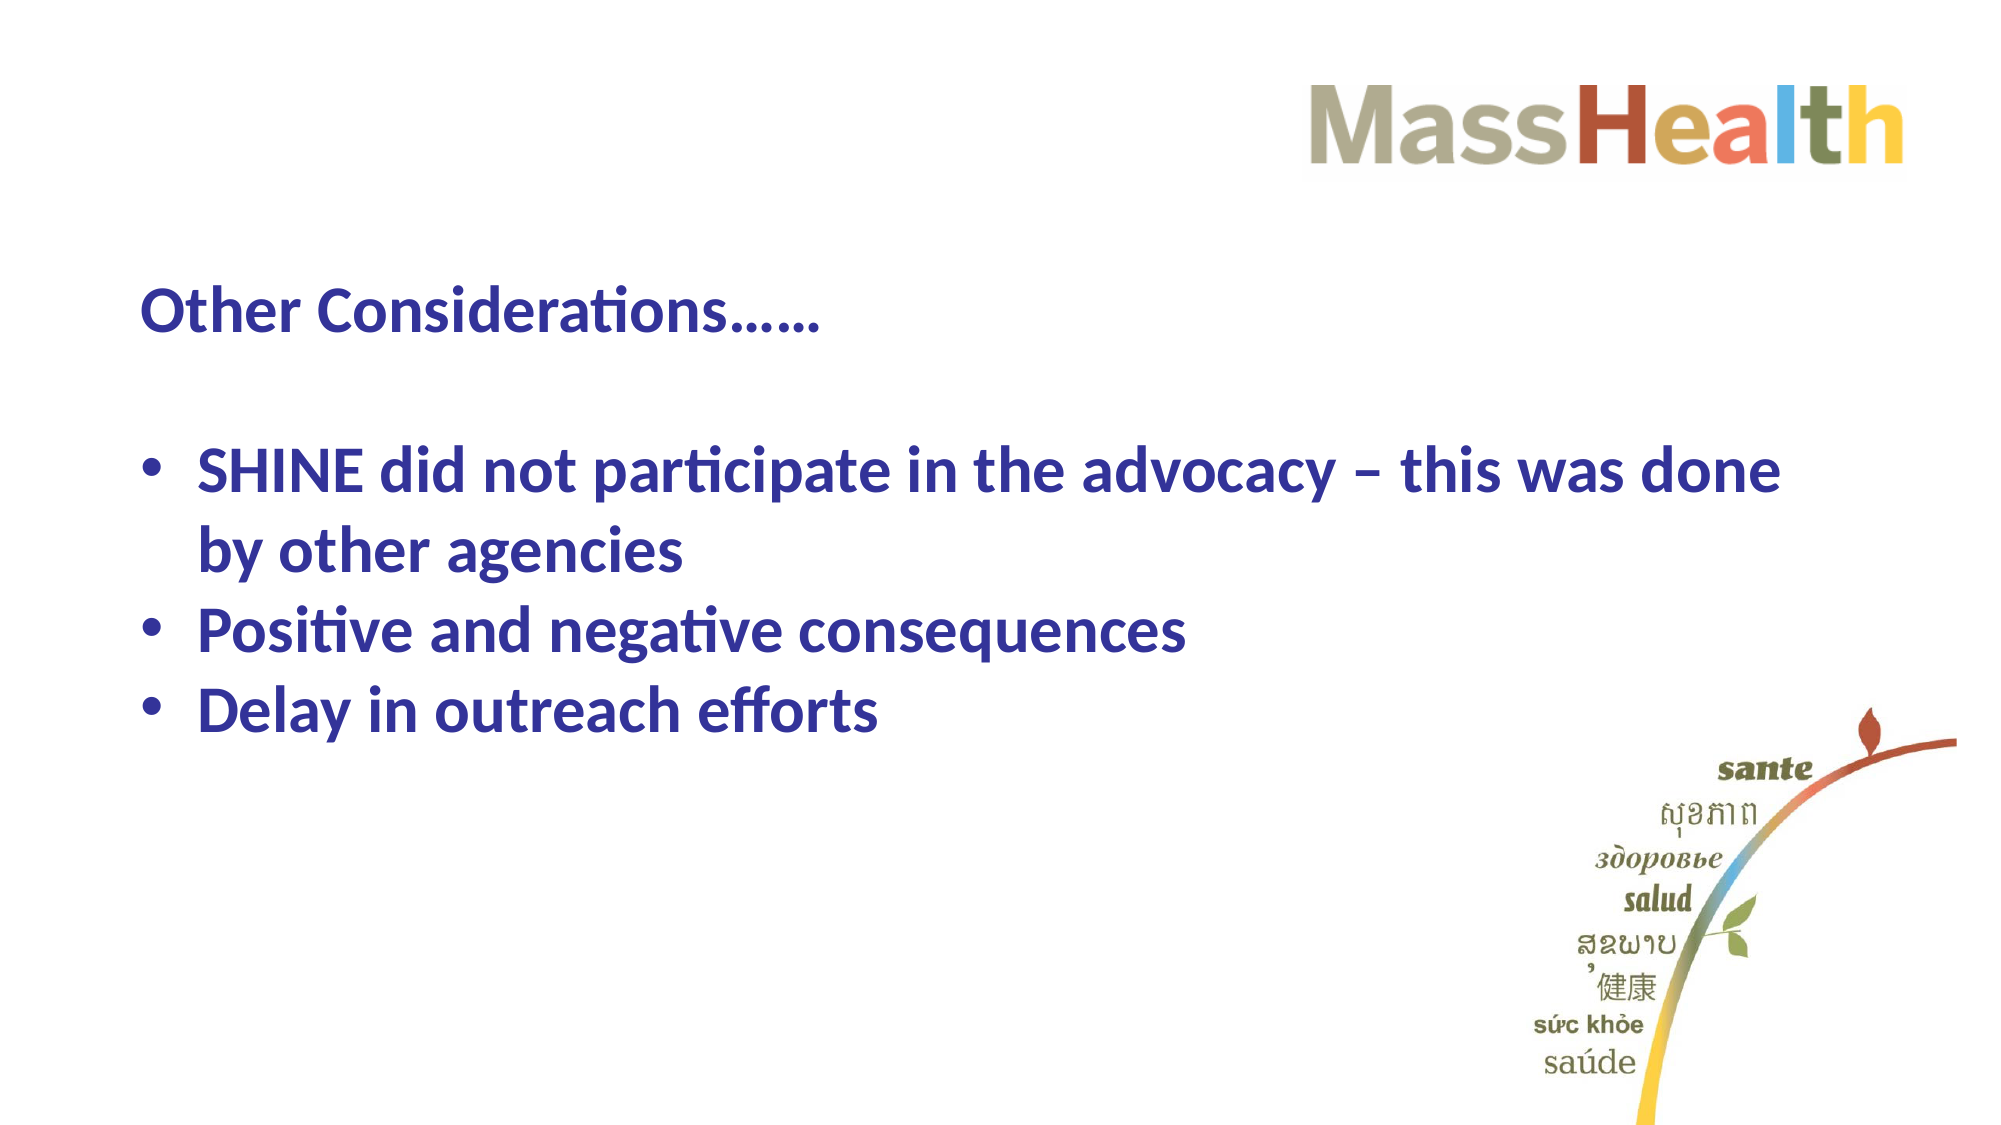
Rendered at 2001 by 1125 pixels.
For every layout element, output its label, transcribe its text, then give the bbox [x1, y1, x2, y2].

picture [1513, 679, 1957, 1125]
picture [1302, 85, 1907, 183]
text_box Other Considerations…… SHINE did not participate in the advocacy – this was done by other agencies Positive and negative consequences Delay in outreach efforts [126, 258, 1842, 1044]
